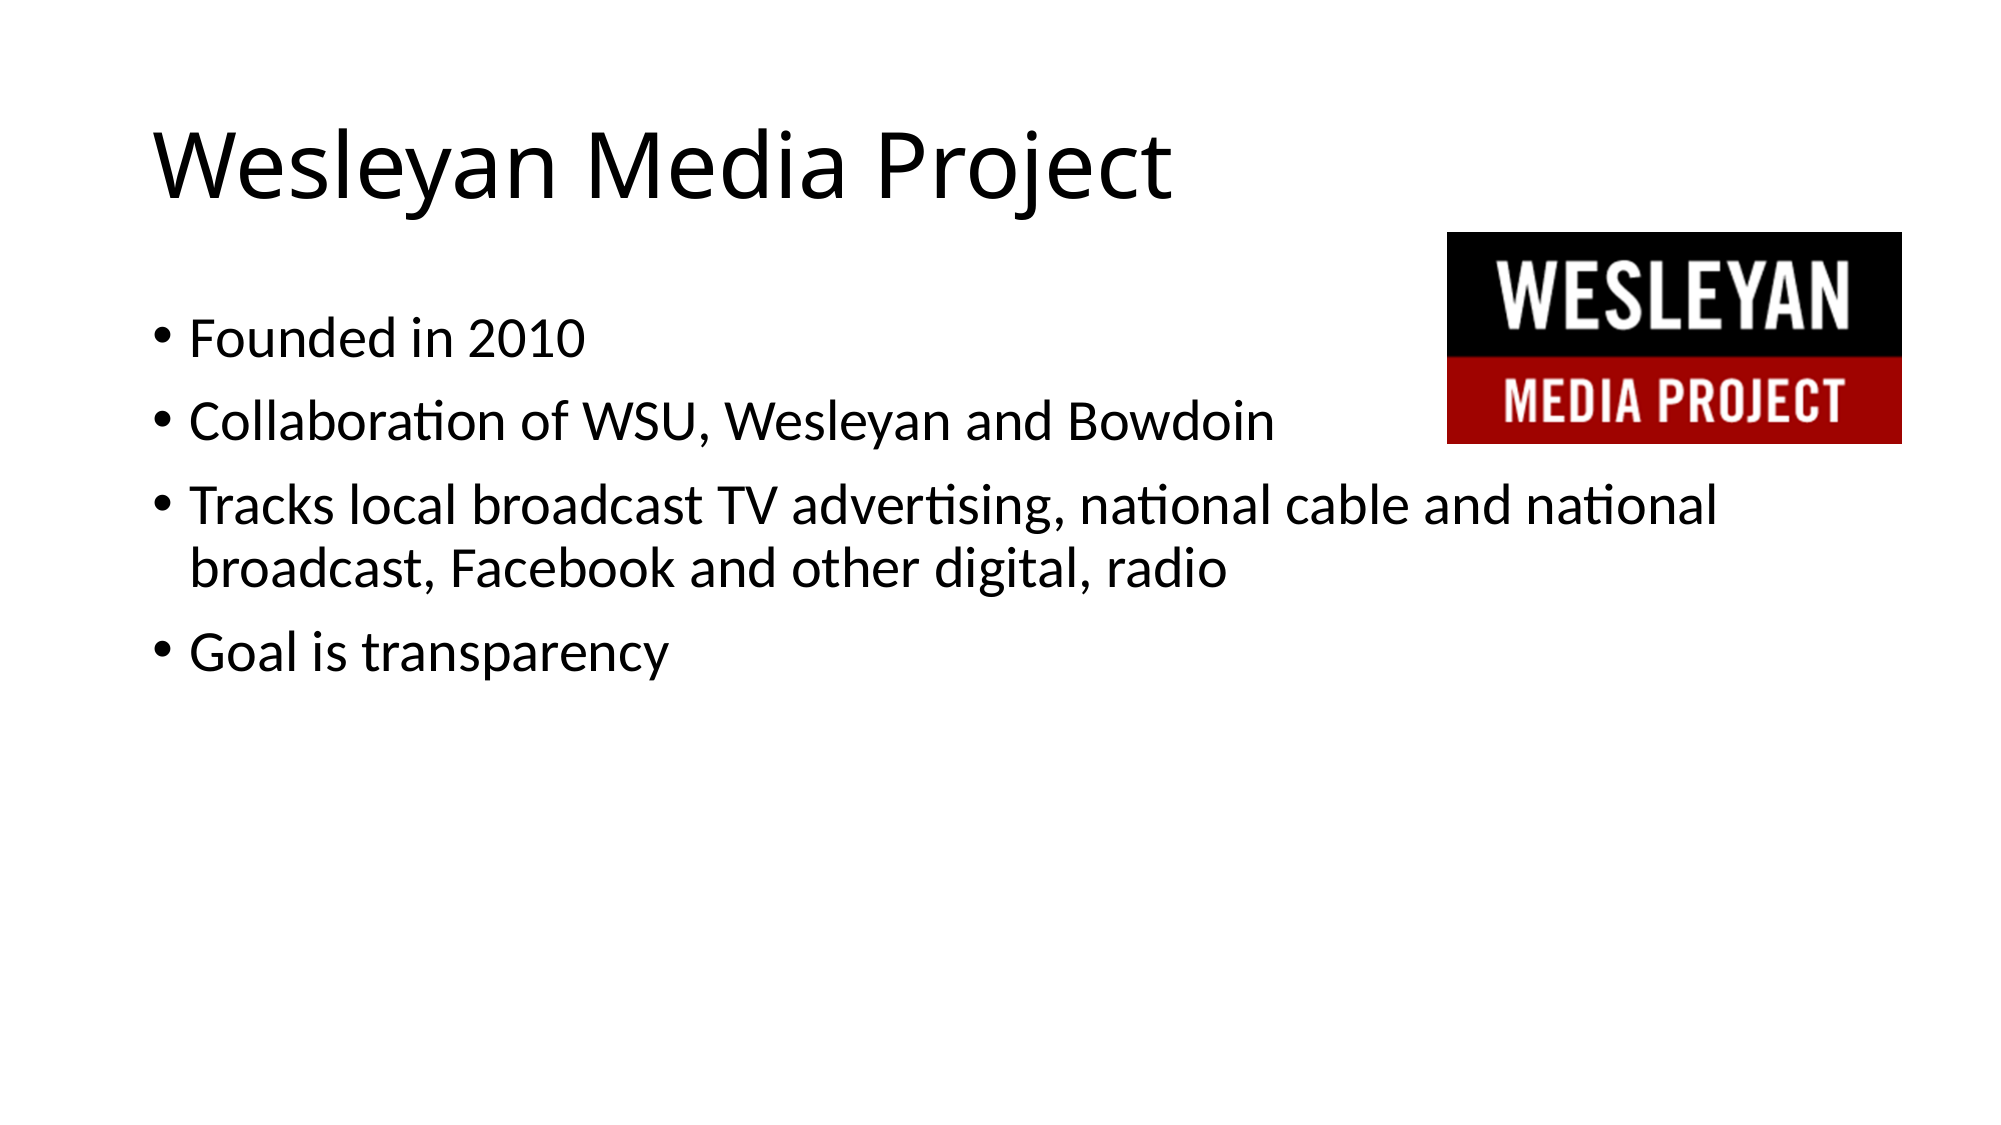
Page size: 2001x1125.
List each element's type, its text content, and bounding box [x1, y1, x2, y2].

list Founded in 2010 Collaboration of WSU, Wesleyan and Bowdoin Tracks local broadcast TV advertising, national cable and national broadcast, Facebook and other digital, radio Goal is transparency [137, 299, 1863, 1014]
picture [1447, 232, 1902, 444]
title Wesleyan Media Project [137, 59, 1863, 278]
